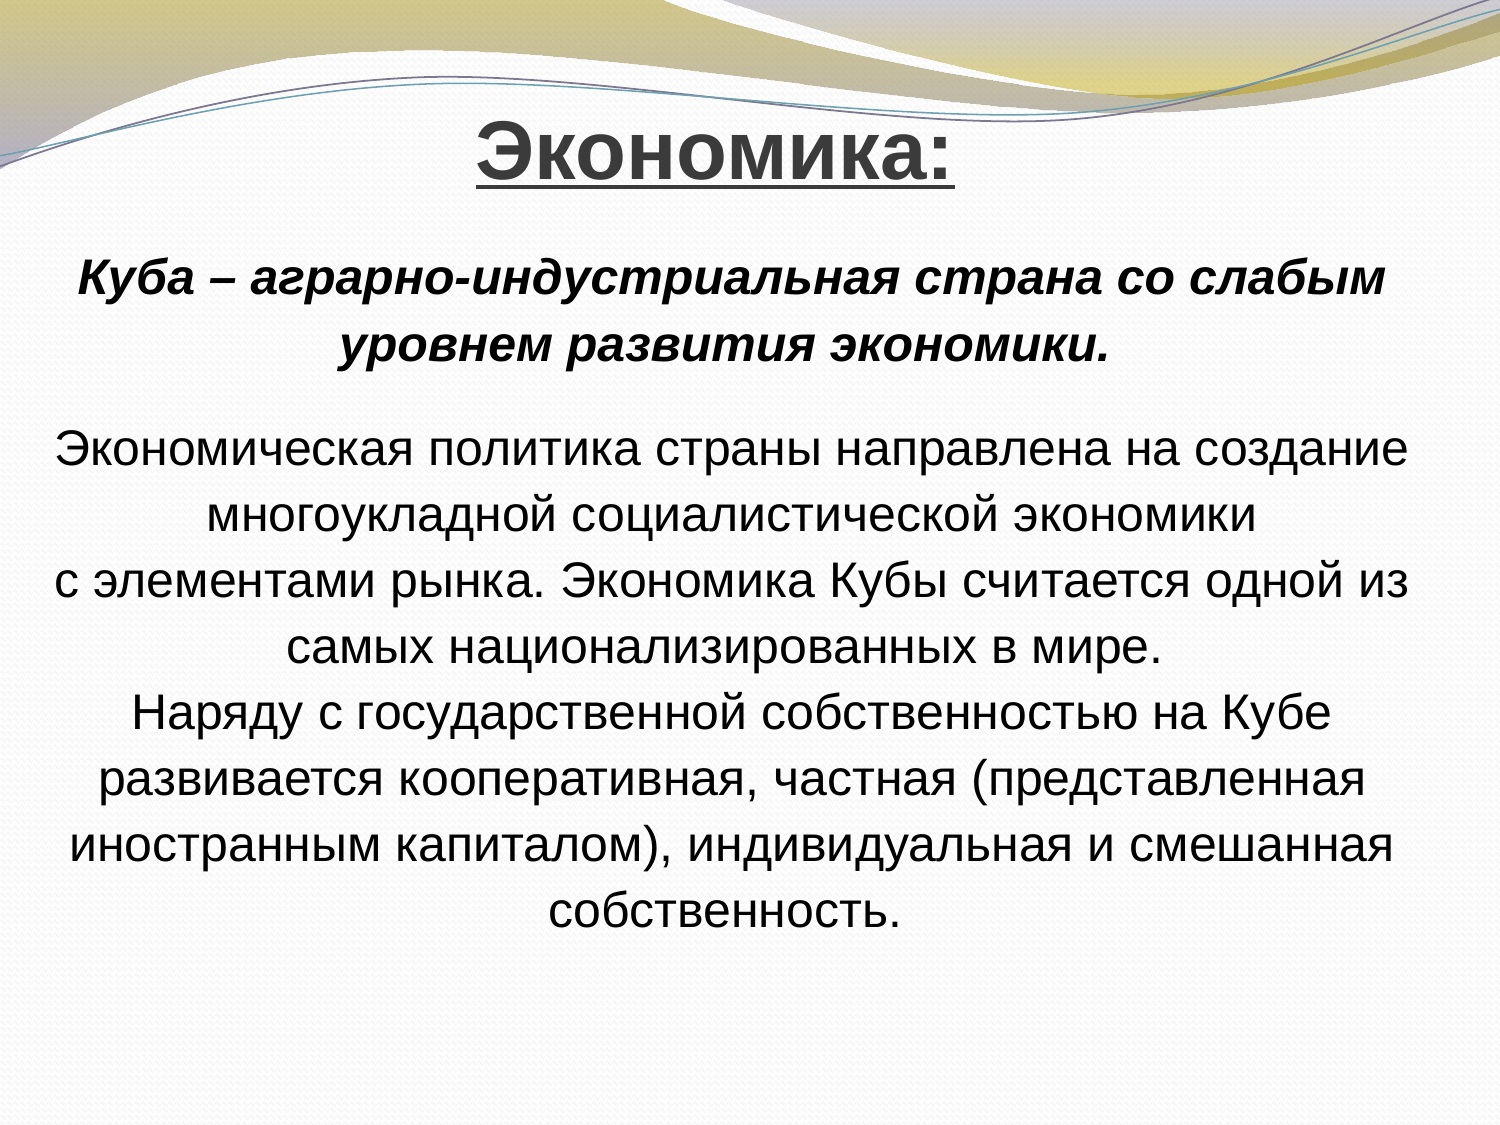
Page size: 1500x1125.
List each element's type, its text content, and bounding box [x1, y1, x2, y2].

title Экономика: [336, 78, 1095, 197]
list Куба – аграрно-индустриальная страна со слабым уровнем развития экономики. Экономическая политика страны направлена на создание многоукладной социалистической экономики с элементами рынка. Экономика Кубы считается одной из самых национализированных в мире. Наряду с государственной собственностью на Кубе развивается кооперативная, частная (представленная иностранным капиталом), индивидуальная и смешанная собственность. [29, 231, 1436, 1071]
